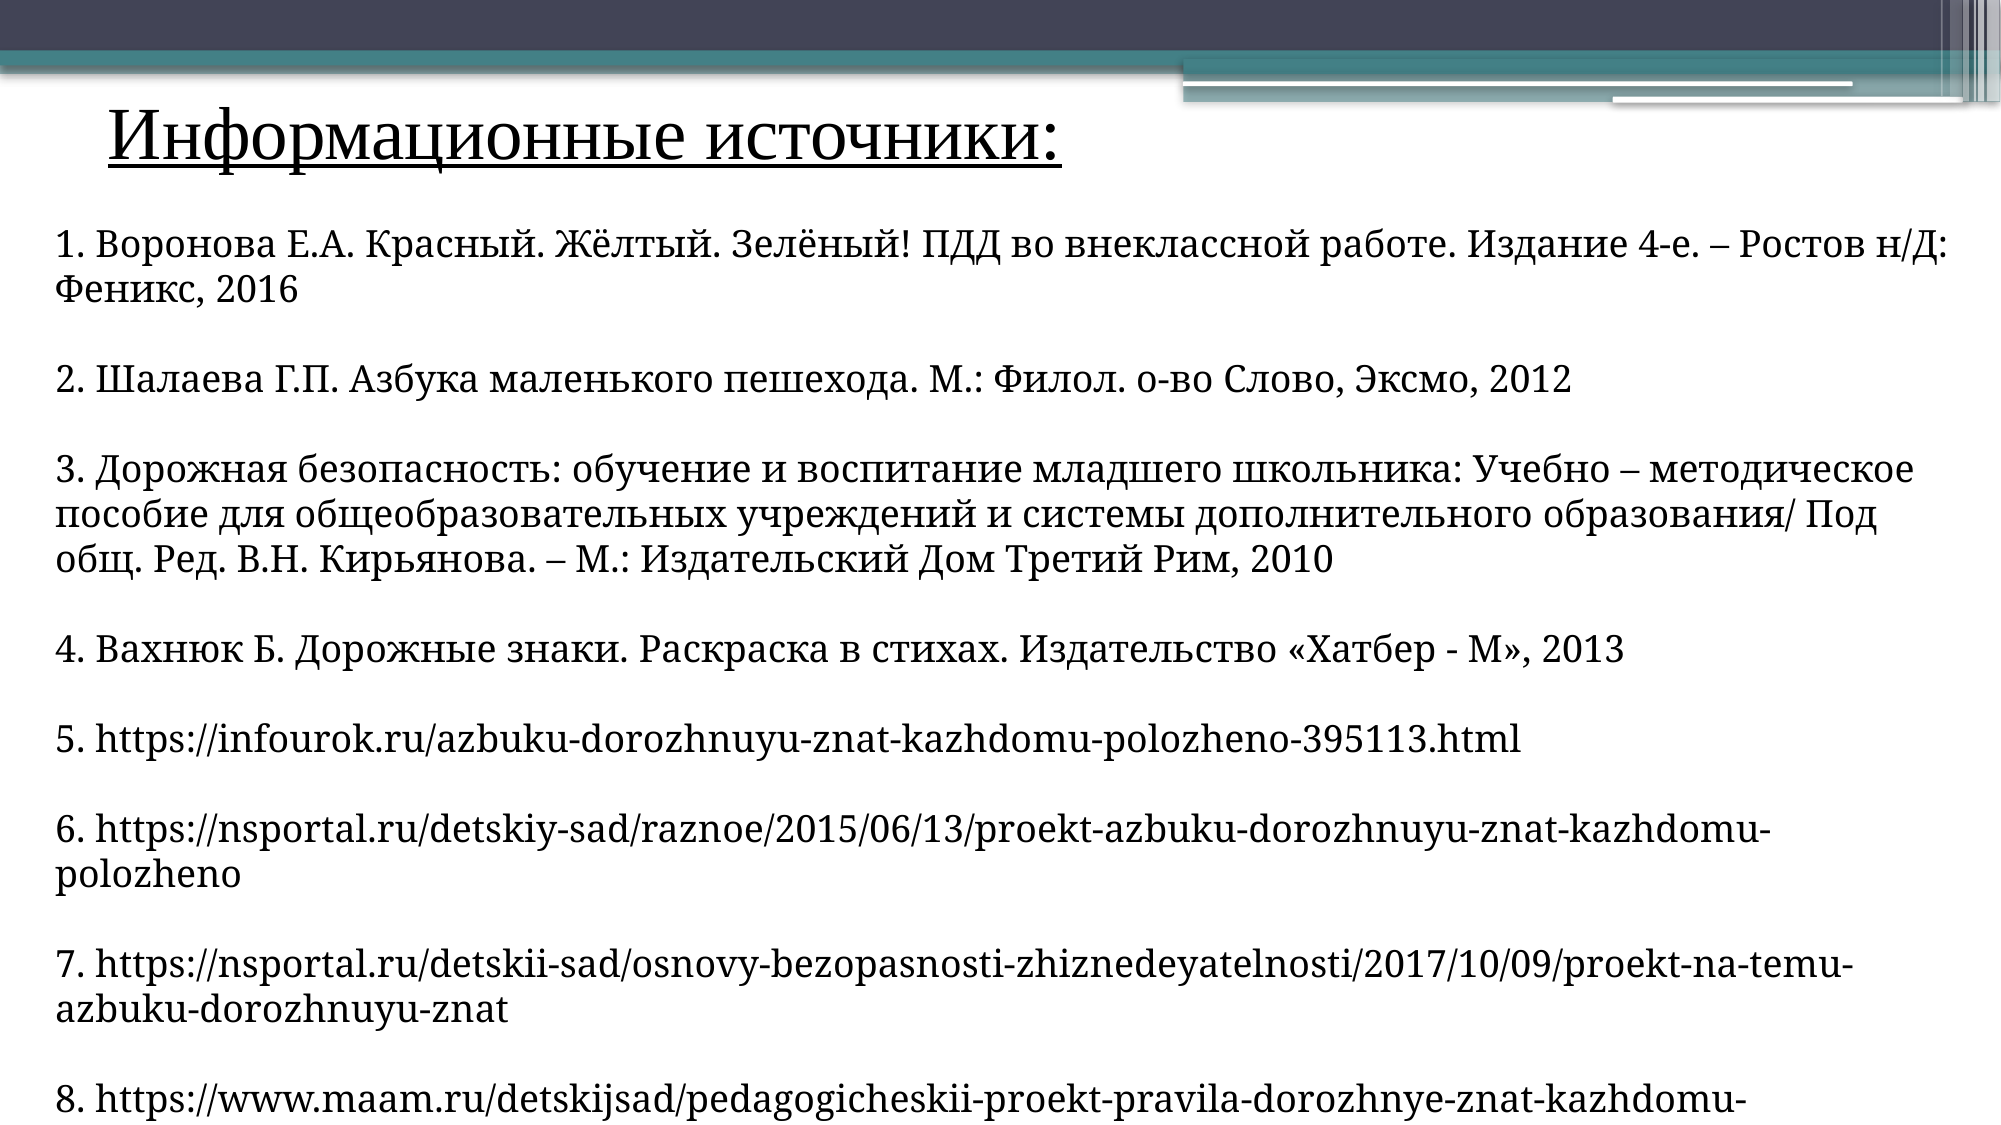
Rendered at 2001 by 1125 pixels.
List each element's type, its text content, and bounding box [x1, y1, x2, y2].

text_box 1. Воронова Е.А. Красный. Жёлтый. Зелёный! ПДД во внеклассной работе. Издание 4-е. – Ростов н/Д: Феникс, 2016 2. Шалаева Г.П. Азбука маленького пешехода. М.: Филол. о-во Слово, Эксмо, 2012 3. Дорожная безопасность: обучение и воспитание младшего школьника: Учебно – методическое пособие для общеобразовательных учреждений и системы дополнительного образования/ Под общ. Ред. В.Н. Кирьянова. – М.: Издательский Дом Третий Рим, 2010 4. Вахнюк Б. Дорожные знаки. Раскраска в стихах. Издательство «Хатбер - М», 2013 5. https://infourok.ru/azbuku-dorozhnuyu-znat-kazhdomu-polozheno-395113.html 6. https://nsportal.ru/detskiy-sad/raznoe/2015/06/13/proekt-azbuku-dorozhnuyu-znat-kazhdomu-polozheno 7. https://nsportal.ru/detskii-sad/osnovy-bezopasnosti-zhiznedeyatelnosti/2017/10/09/proekt-na-temu-azbuku-dorozhnuyu-znat 8. https://www.maam.ru/detskijsad/pedagogicheskii-proekt-pravila-dorozhnye-znat-kazhdomu-polozheno.html [40, 212, 1966, 1125]
text_box Информационные источники: [93, 77, 1078, 183]
